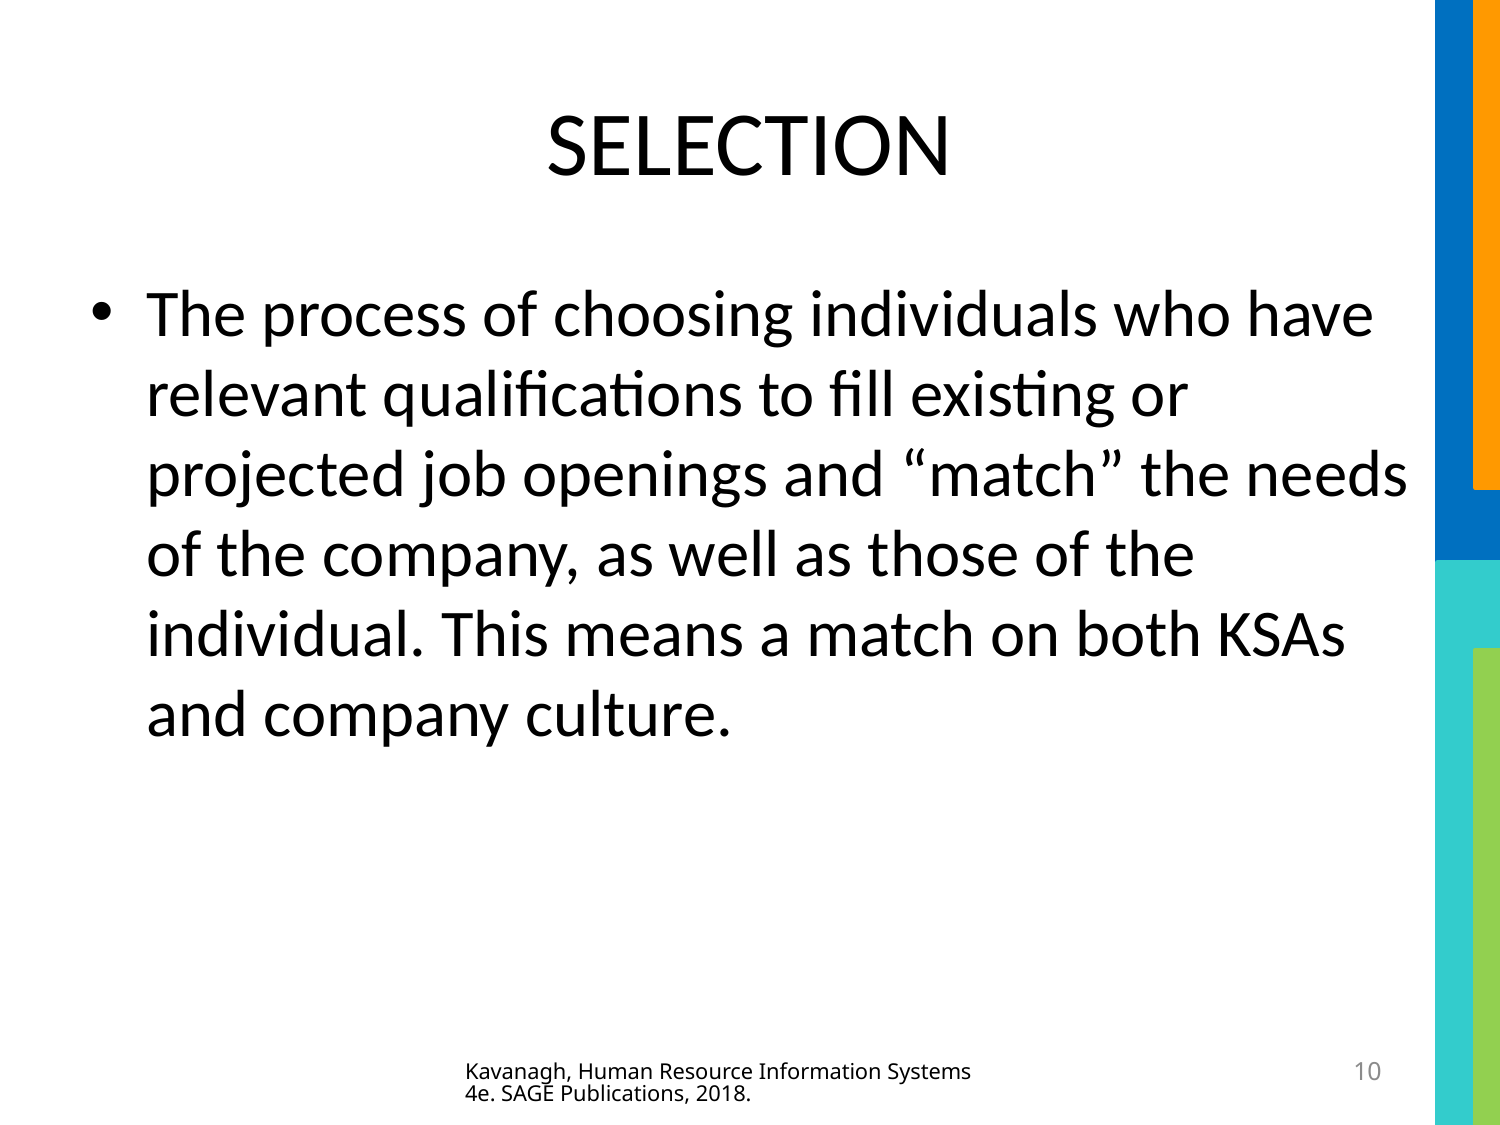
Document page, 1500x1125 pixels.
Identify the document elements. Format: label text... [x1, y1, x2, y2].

footer Kavanagh, Human Resource Information Systems 4e. SAGE Publications, 2018. [450, 1042, 1004, 1103]
list The process of choosing individuals who have relevant qualifications to fill existing or projected job openings and “match” the needs of the company, as well as those of the individual. This means a match on both KSAs and company culture. [75, 262, 1425, 1005]
title SELECTION [75, 45, 1425, 233]
slide_number 10 [1059, 1042, 1397, 1103]
